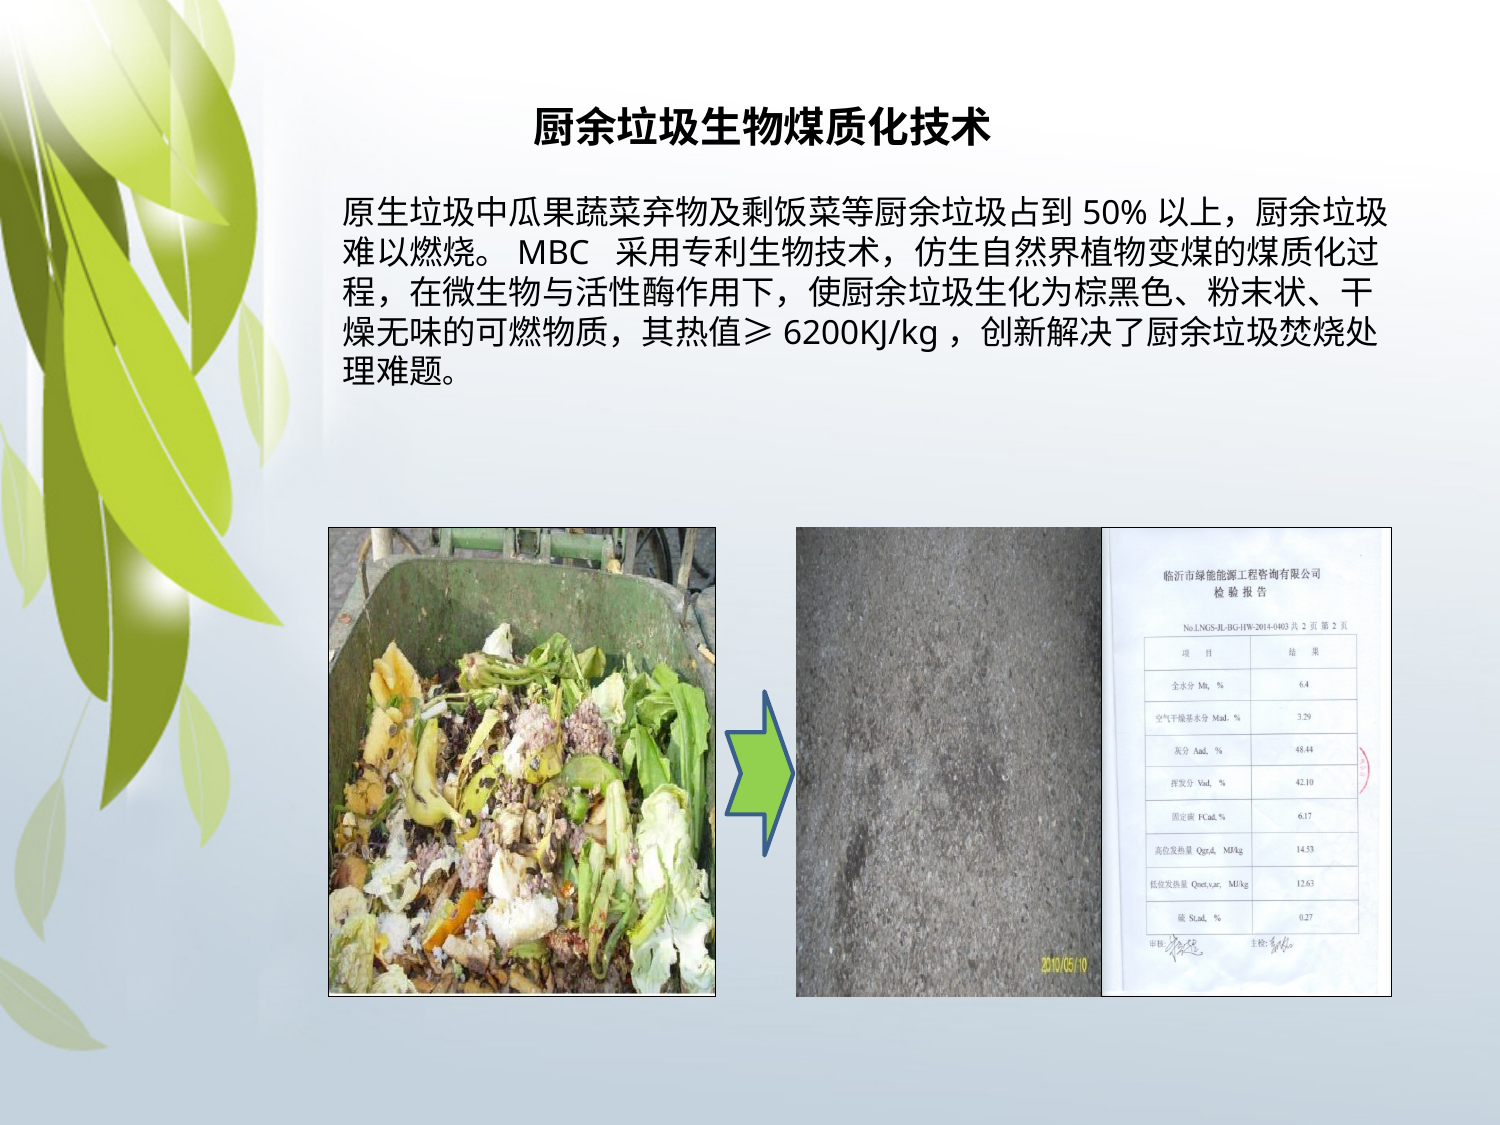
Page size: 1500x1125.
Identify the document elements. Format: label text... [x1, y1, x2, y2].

picture [0, 0, 1500, 1125]
text_box 厨余垃圾生物煤质化技术 原生垃圾中瓜果蔬菜弃物及剩饭菜等厨余垃圾占到50%以上，厨余垃圾难以燃烧。MBC 采用专利生物技术，仿生自然界植物变煤的煤质化过程，在微生物与活性酶作用下，使厨余垃圾生化为棕黑色、粉末状、干燥无味的可燃物质，其热值≥6200KJ/kg，创新解决了厨余垃圾焚烧处理难题。 [328, 93, 1418, 398]
text_box [724, 689, 791, 858]
